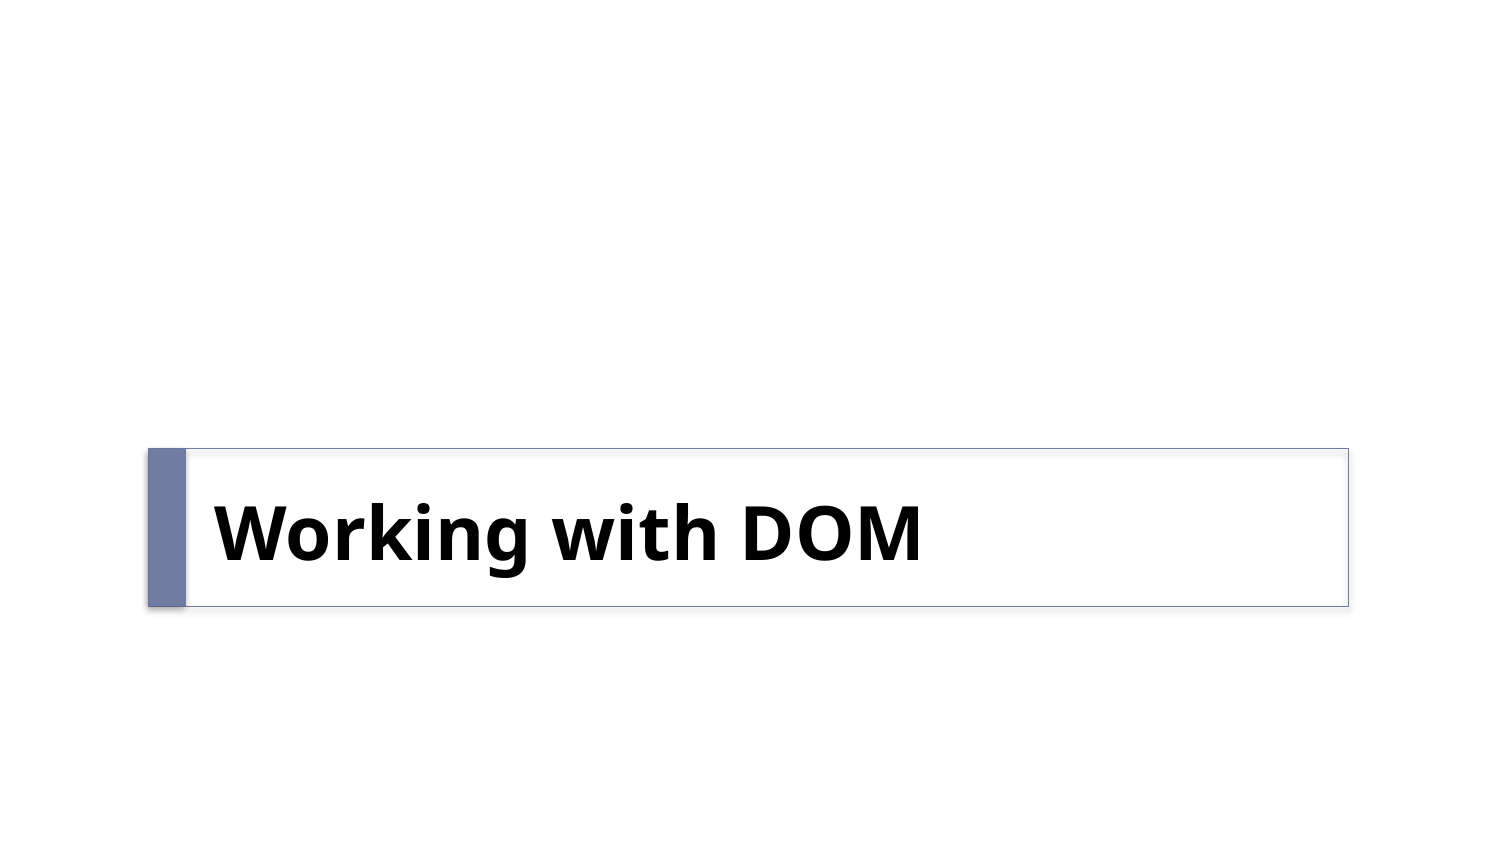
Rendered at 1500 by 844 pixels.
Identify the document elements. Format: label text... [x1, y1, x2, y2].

title Working with DOM [200, 478, 1325, 600]
